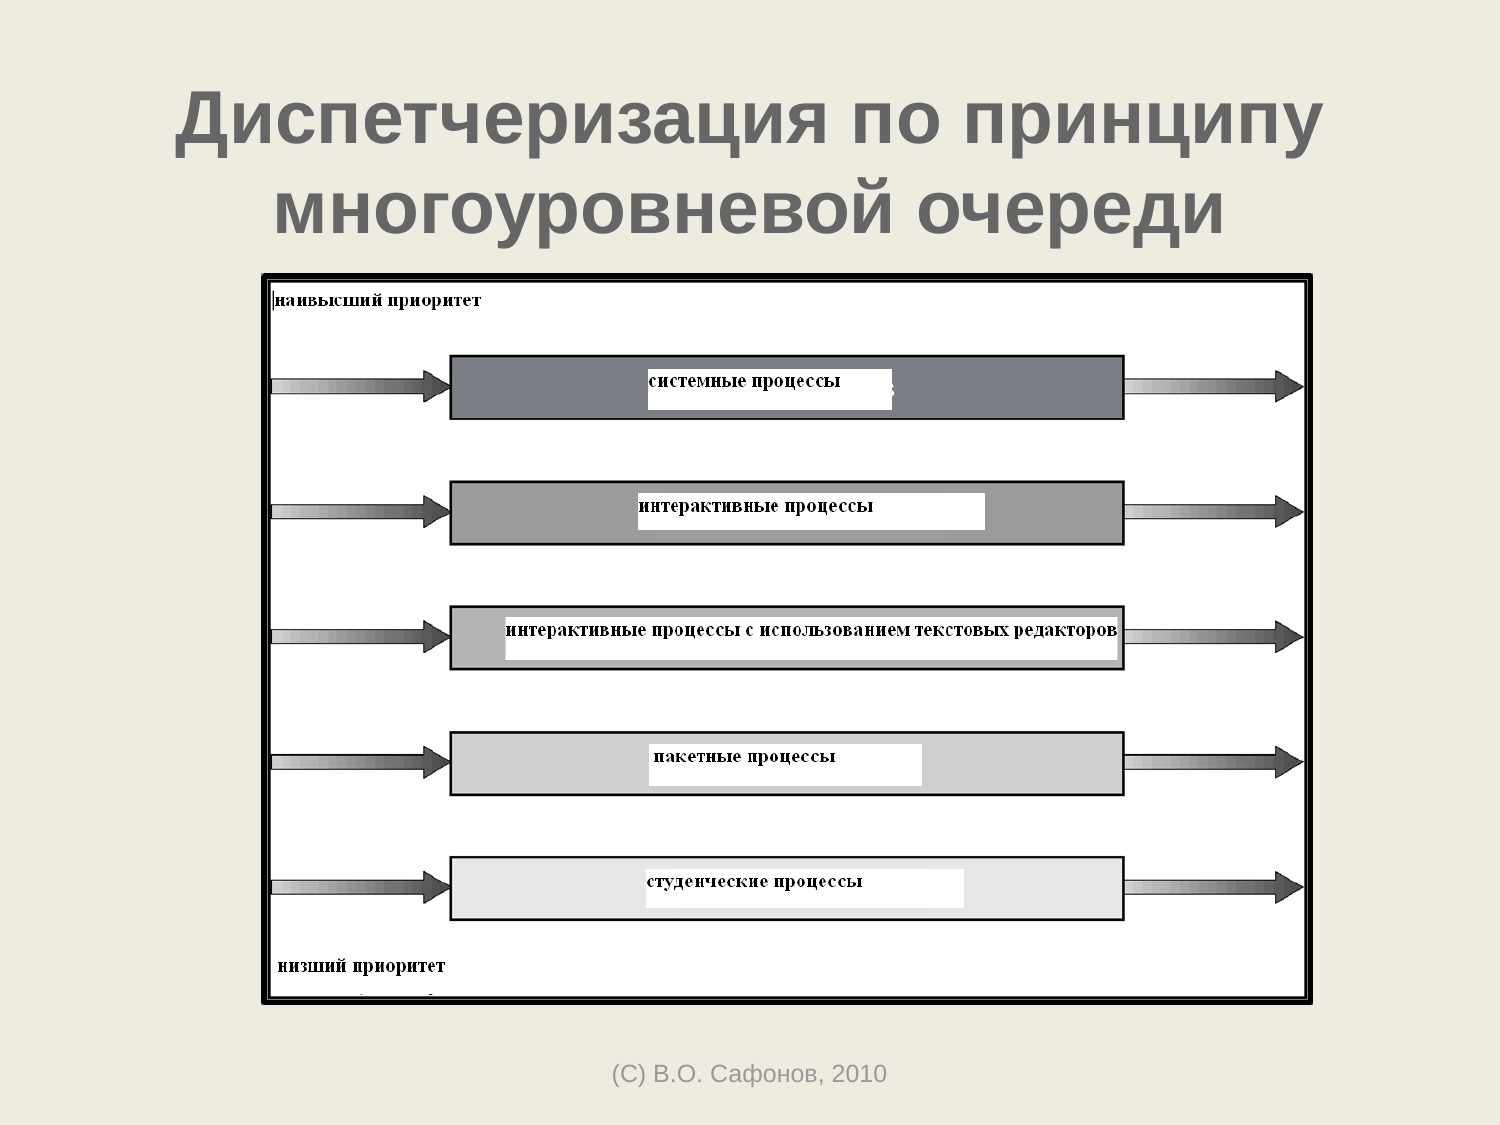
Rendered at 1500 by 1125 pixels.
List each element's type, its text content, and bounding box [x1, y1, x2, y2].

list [261, 273, 1313, 1006]
footer (C) В.О. Сафонов, 2010 [512, 1042, 988, 1103]
title Диспетчеризация по принципу многоуровневой очереди [74, 49, 1426, 268]
